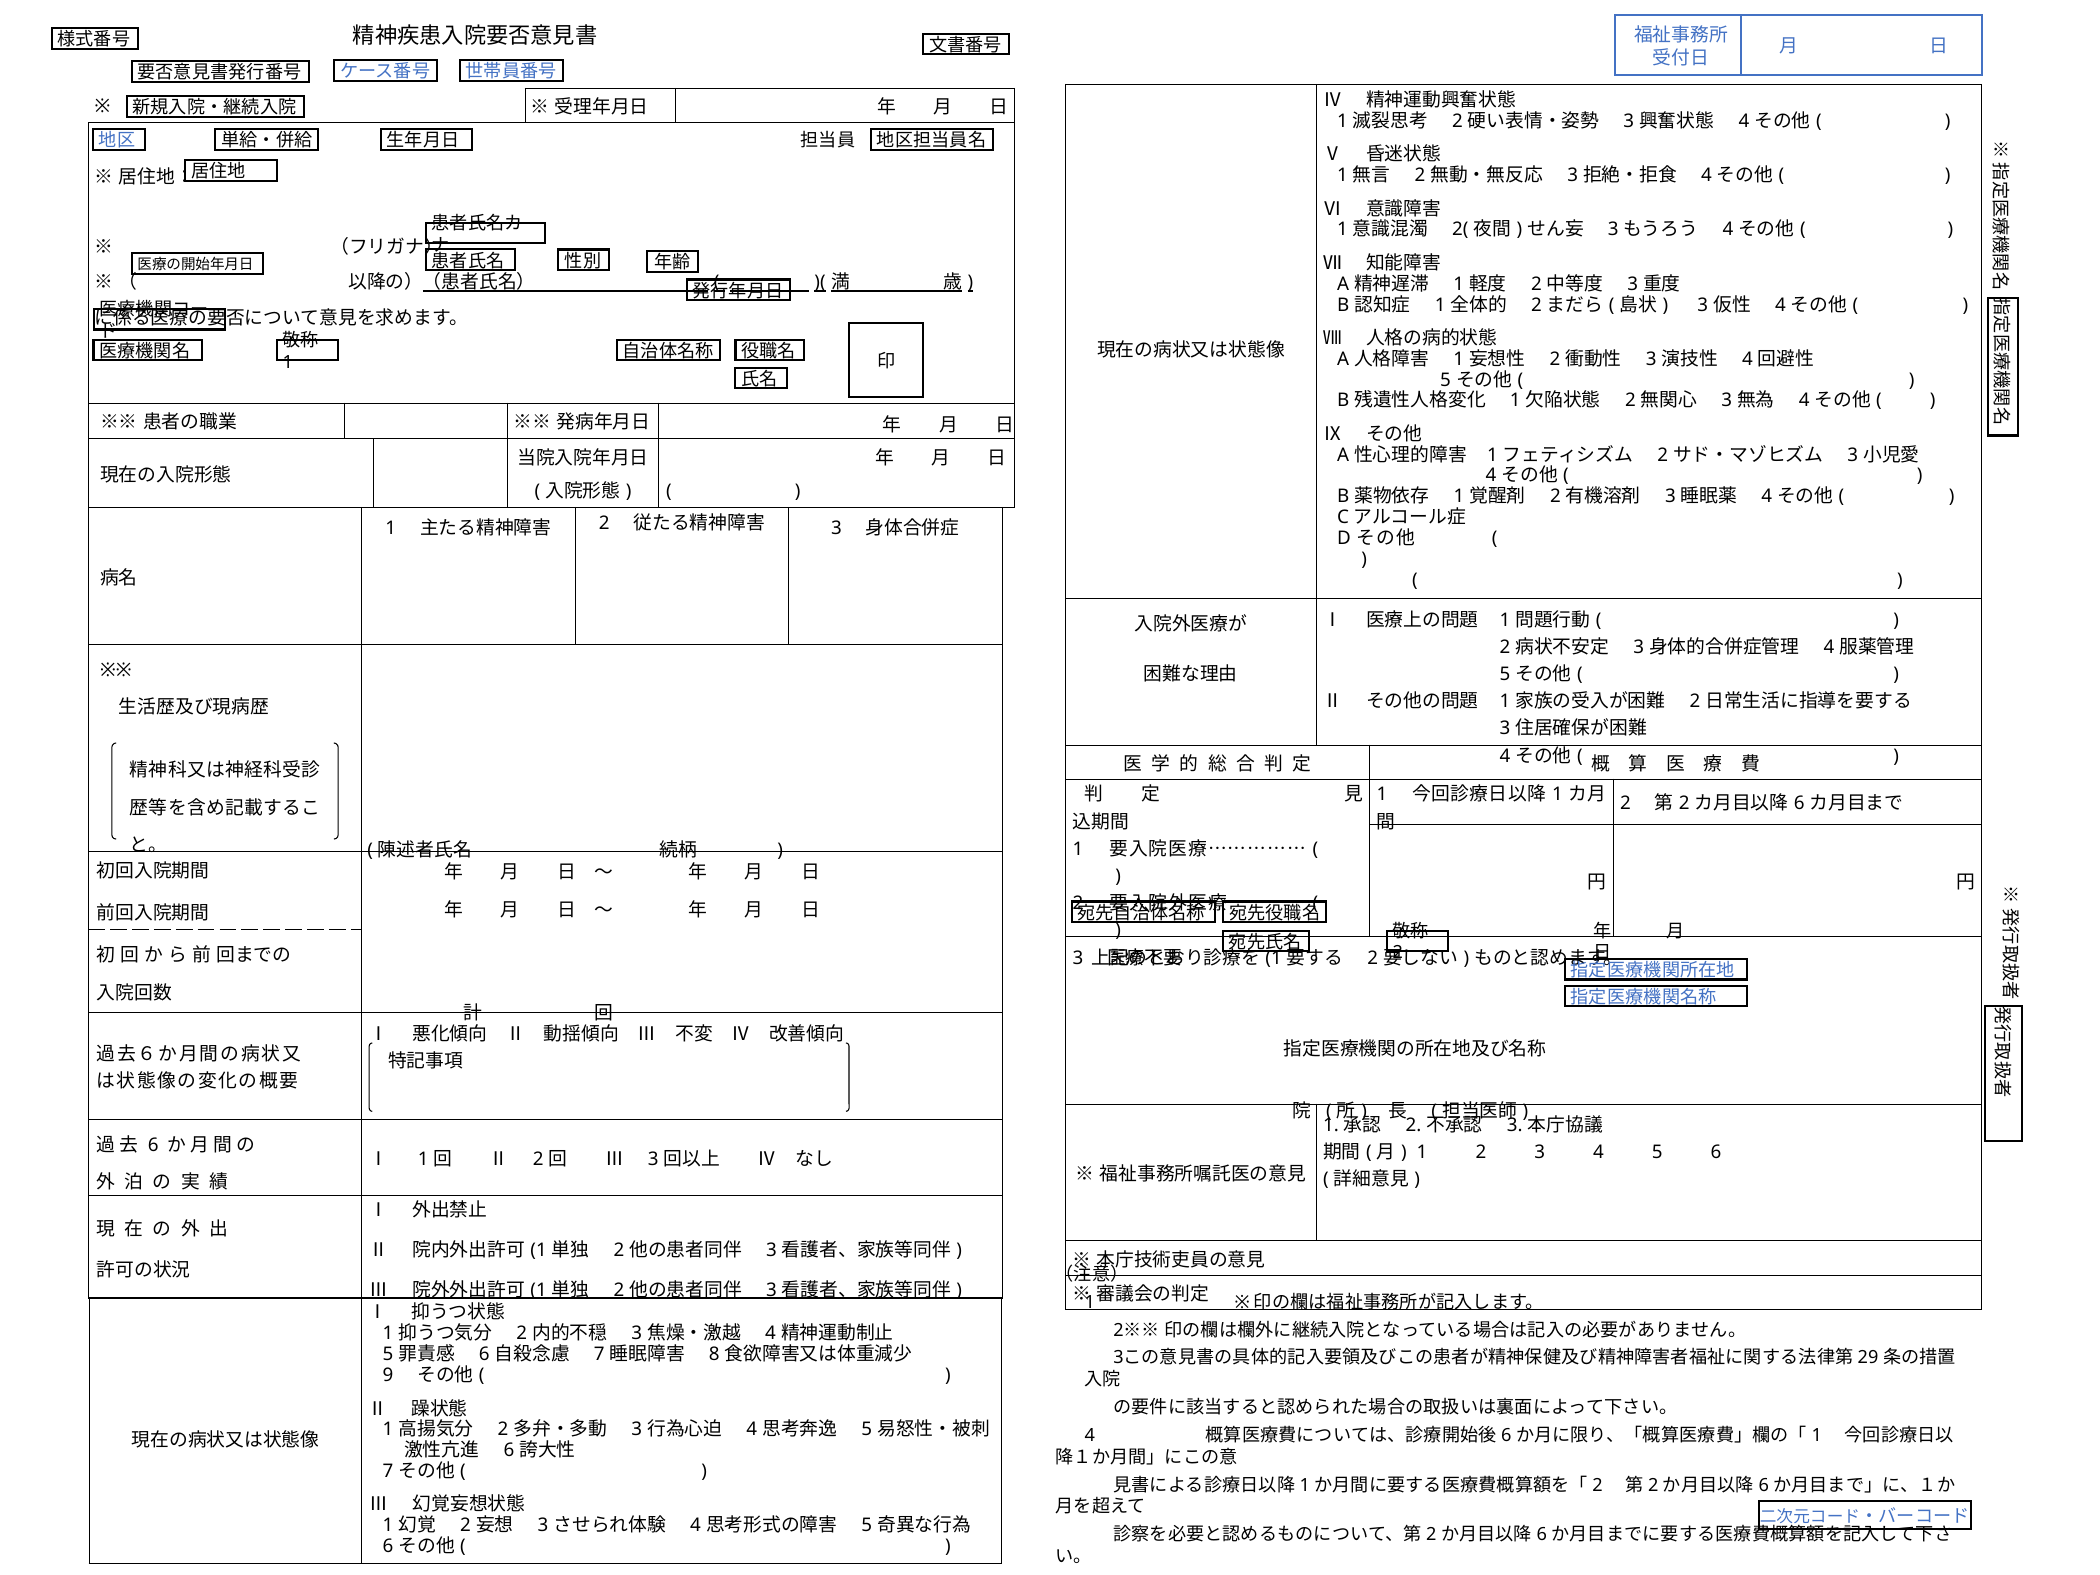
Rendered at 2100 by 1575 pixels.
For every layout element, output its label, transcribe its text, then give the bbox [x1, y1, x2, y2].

text_box 年 月 日 [1532, 930, 1721, 952]
table_cell ※審議会の判定 [1966, 1276, 1981, 1309]
table_header 病名 [89, 508, 361, 644]
table_header 年 月 日 [676, 89, 1014, 122]
table_cell 年 月 日 ～ 年 月 日 年 月 日 ～ 年 月 日 計 回 [362, 852, 1002, 1012]
text_box 指定医療機関所在地 [1564, 958, 1748, 981]
text_box 発行取扱者 [1984, 1005, 2023, 1142]
text_box 医療の開始年月日 [131, 252, 264, 275]
text_box （注意） 1 ※印の欄は福祉事務所が記入します。 ※※印の欄は欄外に継続入院となっている場合は記入の必要がありません。 この意見書の具体的記入要領及びこの患者が精神保健及び精神障害者福祉に関する法律第29条の措置入院 の要件に該当すると認められた場合の取扱いは裏面によって下さい。 4 概算医療費については、診療開始後6か月に限り、「概算医療費」欄の「1 今回診療日以降１か月間」にこの意 見書による診療日以降1か月間に要する医療費概算額を「2 第2か月目以降6か月目まで」に、１か月を超えて 診察を必要と認めるものについて、第2か月目以降6か月目までに要する医療費概算額を記入して下さい。 [1049, 1261, 1966, 1513]
table_header ※ [89, 88, 525, 122]
table_cell 判定 見込期間 1 要入院医療……………( ) 2 要入院外医療…………( ) 3 医療不要 [1066, 780, 1369, 936]
table_header 3 身体合併症 [789, 508, 1002, 644]
table_cell 1.承認 2.不承認 3.本庁協議 期間(月) 1 2 3 4 5 6 (詳細意見) [1317, 1105, 1981, 1240]
text_box 精神疾患入院要否意見書 [338, 13, 751, 55]
table_cell 現在の外出 許可の状況 [89, 1196, 361, 1297]
table_cell Ⅰ 悪化傾向 Ⅱ 動揺傾向 Ⅲ 不変 Ⅳ 改善傾向 特記事項 [362, 1013, 1002, 1119]
table_cell Ⅰ 1回 Ⅱ 2回 Ⅲ 3回以上 Ⅳ なし [362, 1120, 1002, 1195]
text_box 単給・併給 [214, 128, 319, 151]
table_cell 円 [1370, 825, 1613, 936]
text_box 患者氏名 [425, 248, 516, 271]
table_cell 年 月 日 [659, 404, 1014, 438]
table_cell ※※ 生活歴及び現病歴 精神科又は神経科受診歴等を含め記載すること。 [89, 645, 361, 851]
table_cell 概算医療費 [1370, 746, 1981, 779]
table_cell 過去６か月間の病状又 は状態像の変化の概要 [89, 1013, 361, 1119]
text_box 役職名 [734, 339, 805, 361]
text_box 宛先役職名 [1222, 900, 1327, 923]
text_box 宛先自治体名称 [1071, 900, 1216, 923]
table_cell Ⅰ 医療上の問題 1問題行動( ) 2病状不安定 3身体的合併症管理 4服薬管理 5その他( ) Ⅱ その他の問題 1家族の受入が困難 2日常生活に指導を要する 3住居確保が困難 4その他( ) [1317, 599, 1981, 745]
text_box 年齢 [646, 250, 699, 273]
table_cell 年 月 日 ( ) [659, 439, 1014, 507]
text_box 宛先氏名 [1222, 930, 1310, 952]
text_box 地区 [92, 128, 146, 151]
text_box 敬称2 [1386, 930, 1449, 952]
table_cell ※本庁技術吏員の意見 [1066, 1241, 1981, 1275]
table_cell 過去6か月間の 外泊の実績 [89, 1120, 361, 1195]
table_cell ※居住地： ※ （フリガナ） ※（ 以降の）（患者氏名） ( )(満 歳) に係る医療の要否について意見を求めます。 [89, 123, 1014, 403]
text_box 担当員 [793, 128, 864, 151]
table_cell 初回入院期間 前回入院期間 [89, 852, 361, 930]
text_box ※指定医療機関名 [1982, 34, 2020, 391]
table_cell (陳述者氏名 続柄 ) [362, 645, 1002, 851]
table_cell 円 [1614, 825, 1981, 936]
table_cell 初回から前回までの 入院回数 [89, 930, 361, 1012]
text_box 性別 [557, 248, 610, 271]
table_cell 2 第2カ月目以降6カ月目まで [1614, 780, 1981, 824]
text_box 患者氏名カナ [425, 222, 546, 244]
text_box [1615, 15, 1982, 76]
text_box 要否意見書発行番号 [131, 60, 310, 83]
table_header 1 主たる精神障害 [362, 508, 575, 644]
text_box 様式番号 [51, 27, 139, 50]
table_cell [345, 404, 507, 438]
text_box 印 [849, 322, 924, 398]
text_box 敬称1 [276, 339, 339, 361]
table_cell 現在の入院形態 [89, 439, 373, 507]
text_box 氏名 [734, 367, 788, 389]
text_box 指定医療機関名称 [1564, 985, 1748, 1007]
text_box 自治体名称 [616, 339, 721, 361]
table_header 現在の病状又は状態像 [1066, 85, 1316, 598]
text_box 新規入院・継続入院 [126, 95, 305, 118]
text_box 世帯員番号 [459, 59, 564, 82]
table_cell 医学的総合判定 [1066, 746, 1369, 779]
text_box ※発行取扱者 [1982, 879, 2020, 1237]
table_cell 入院外医療が 困難な理由 [1066, 599, 1316, 745]
text_box [111, 742, 339, 840]
text_box 地区担当員名 [870, 128, 994, 151]
text_box ケース番号 [333, 59, 438, 82]
table_cell [374, 439, 507, 507]
text_box [369, 1042, 850, 1112]
table_cell ※※患者の職業 [89, 404, 344, 438]
table_cell 1 今回診療日以降1カ月間 [1370, 780, 1613, 824]
table_header Ⅰ 抑うつ状態 1抑うつ気分 2内的不穏 3焦燥・激越 4精神運動制止 5罪責感 6自殺念慮 7睡眠障害 8食欲障害又は体重減少 9 その他( ) Ⅱ 躁状態 1高揚気分 2多弁・多動 3行為心迫 4思考奔逸 5易怒性・被刺 激性亢進 6誇大性 7その他( ) Ⅲ 幻覚妄想状態 1幻覚 2妄想 3させられ体験 4思考形式の障害 5奇異な行為 6その他( ) [362, 1298, 1001, 1563]
table_cell Ⅰ 外出禁止 Ⅱ 院内外出許可(1単独 2他の患者同伴 3看護者、家族等同伴) Ⅲ 院外外出許可(1単独 2他の患者同伴 3看護者、家族等同伴) [362, 1196, 1002, 1297]
text_box 医療機関名 [92, 339, 203, 361]
text_box 文書番号 [922, 33, 1010, 55]
table_cell ※福祉事務所嘱託医の意見 [1066, 1105, 1316, 1240]
table_cell ※※発病年月日 [508, 404, 658, 438]
text_box 医療機関コード [93, 308, 226, 331]
table_header 現在の病状又は状態像 [90, 1298, 361, 1563]
text_box 二次元コード・バーコード [1758, 1500, 1972, 1530]
table_header 2 従たる精神障害 [576, 508, 788, 644]
table_cell 上記のとおり診療を(1要する 2要しない)ものと認めます。 指定医療機関の所在地及び名称 院(所)長 (担当医師) [1066, 937, 1981, 1104]
table_cell 当院入院年月日 (入院形態) [508, 439, 658, 507]
text_box 居住地 [184, 159, 278, 182]
table_header ※受理年月日 [526, 89, 675, 122]
text_box 生年月日 [380, 128, 473, 151]
table_header Ⅳ 精神運動興奮状態 1滅裂思考 2硬い表情・姿勢 3興奮状態 4その他( ) Ⅴ 昏迷状態 1無言 2無動・無反応 3拒絶・拒食 4その他( ) Ⅵ 意識障害 1意識混濁 2(夜間)せん妄 3もうろう 4その他( ) Ⅶ 知能障害 A精神遅滞 1軽度 2中等度 3重度 B認知症 1全体的 2まだら(島状) 3仮性 4その他( ) Ⅷ 人格の病的状態 A人格障害 1妄想性 2衝動性 3演技性 4回避性 5その他( ) B残遺性人格変化 1欠陥状態 2無関心 3無為 4その他( ) Ⅸ その他 A性心理的障害 1フェティシズム 2サド・マゾヒズム 3小児愛 4その他( ) B薬物依存 1覚醒剤 2有機溶剤 3睡眠薬 4その他( ) Cアルコール症 Dその他 ( ) ( ) [1317, 85, 1981, 598]
text_box 発行年月日 [686, 278, 791, 301]
text_box 指定医療機関名 [1987, 297, 2019, 437]
